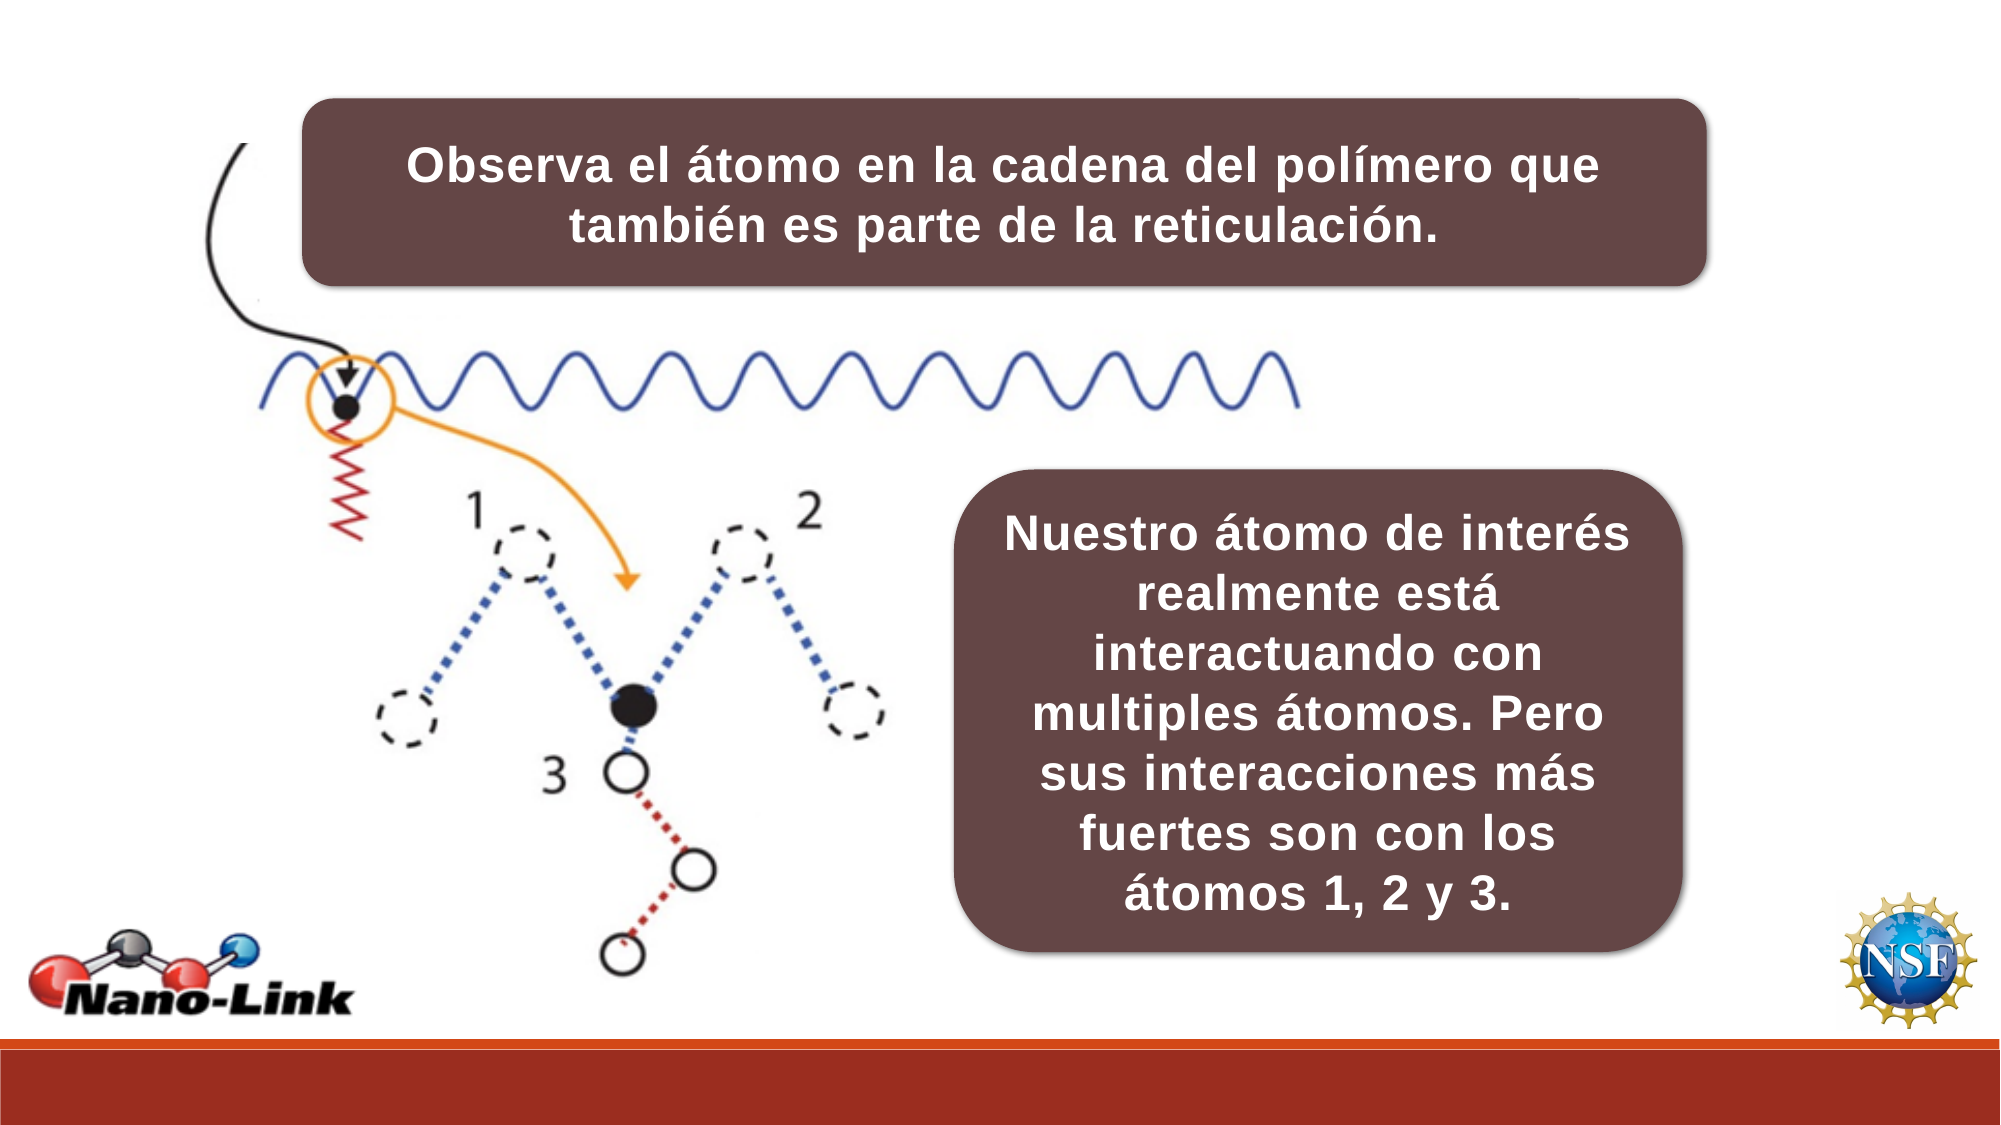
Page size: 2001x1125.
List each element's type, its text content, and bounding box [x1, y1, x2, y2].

text_box Observa el átomo en la cadena del polímero que también es parte de la reticulación. [302, 98, 1707, 287]
picture [1835, 889, 1981, 1032]
picture [19, 142, 1319, 1032]
text_box Nuestro átomo de interés realmente está interactuando con multiples átomos. Pero sus interacciones más fuertes son con los átomos 1, 2 y 3. [1328, 469, 1683, 953]
